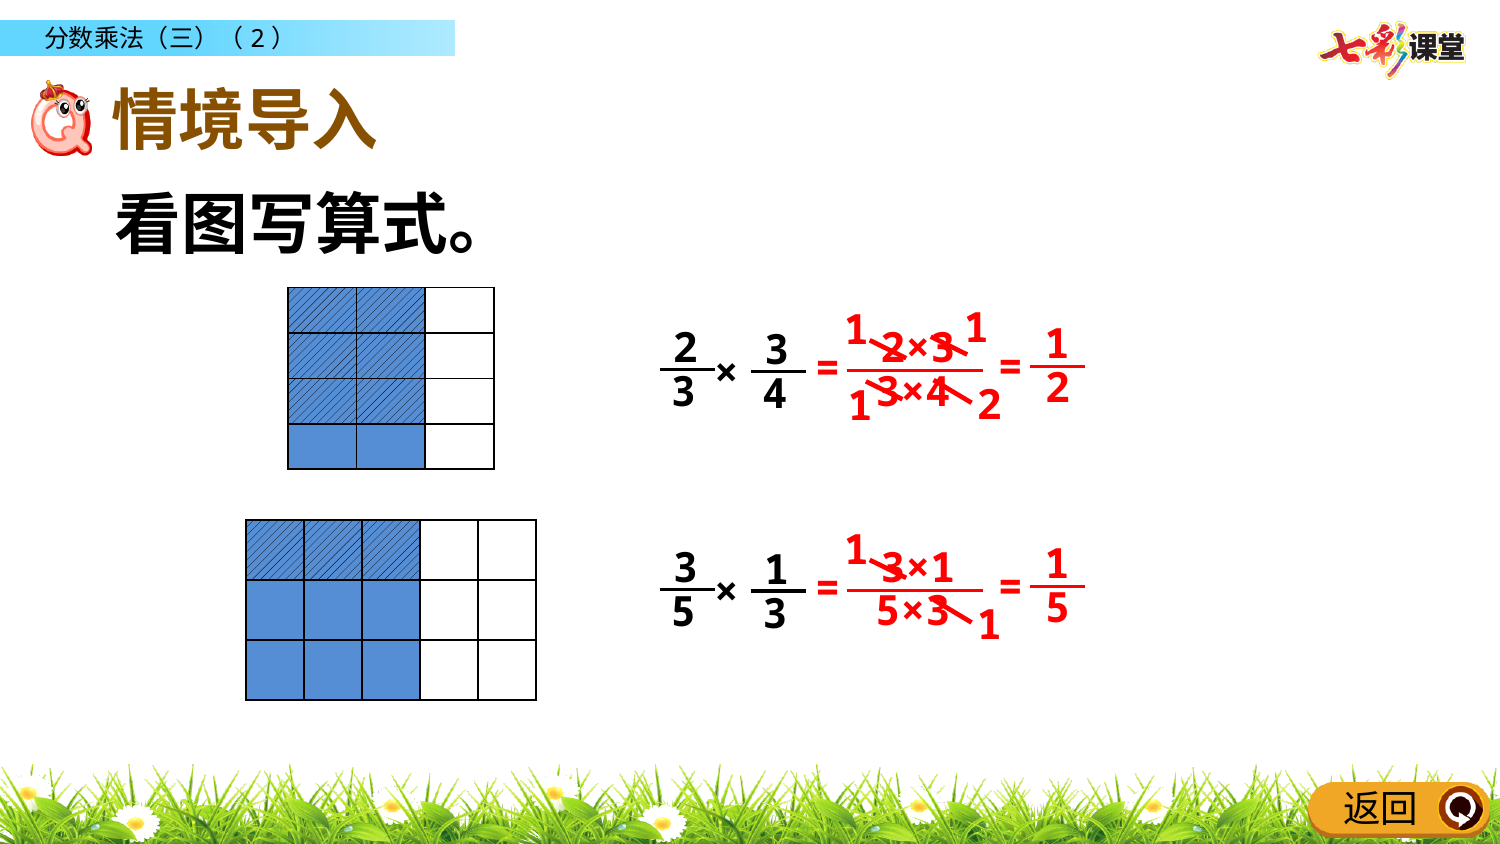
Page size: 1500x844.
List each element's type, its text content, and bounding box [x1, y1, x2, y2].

table_cell [479, 581, 535, 639]
table_cell [305, 581, 361, 639]
table_cell [247, 581, 303, 639]
text_box 情境导入 [100, 72, 404, 164]
table_header [421, 521, 477, 579]
table_cell [357, 334, 424, 378]
table_header [289, 288, 356, 332]
table_cell [247, 641, 303, 699]
picture [0, 764, 1500, 844]
table_header [247, 521, 303, 579]
table_cell [357, 425, 424, 468]
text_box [657, 514, 1085, 656]
table_header [426, 288, 493, 332]
table_cell [305, 641, 361, 699]
table_header [357, 288, 424, 332]
table_header [363, 521, 419, 579]
table_cell [357, 379, 424, 423]
table_cell [426, 425, 493, 468]
table_cell [479, 641, 535, 699]
table_header [305, 521, 361, 579]
picture [31, 80, 92, 156]
table_cell [363, 581, 419, 639]
table_header [479, 521, 535, 579]
table_cell [289, 379, 356, 423]
table_cell [363, 641, 419, 699]
table_cell [289, 334, 356, 378]
table_cell [426, 379, 493, 423]
text_box 看图写算式。 [100, 150, 496, 269]
table_cell [426, 334, 493, 378]
table_cell [421, 581, 477, 639]
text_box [657, 293, 1085, 438]
table_cell [421, 641, 477, 699]
table_cell [289, 425, 356, 468]
picture [1316, 20, 1468, 80]
